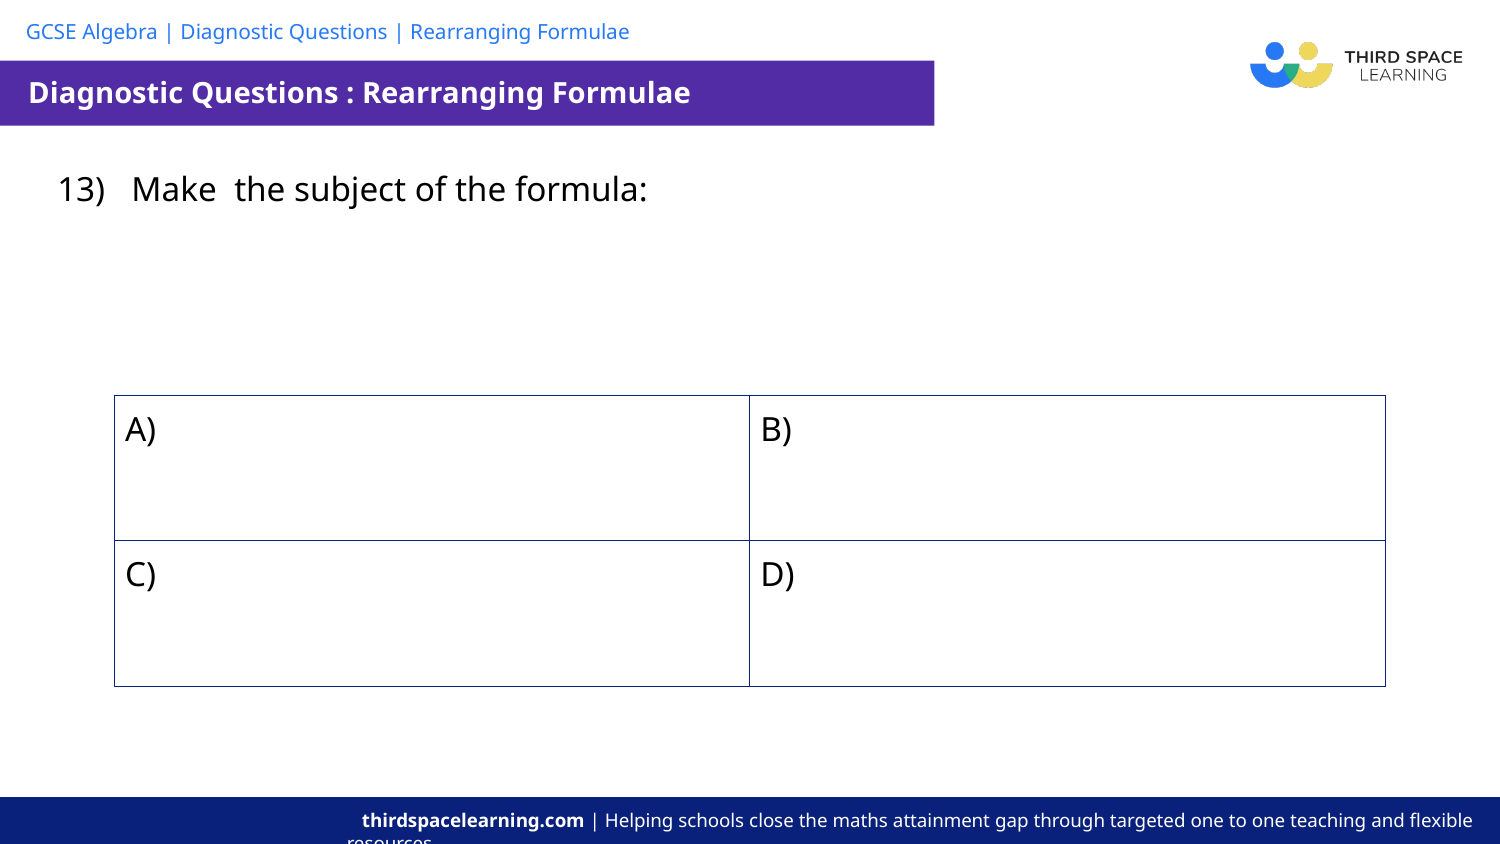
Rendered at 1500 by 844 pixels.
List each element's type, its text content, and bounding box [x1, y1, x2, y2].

picture [1250, 33, 1465, 99]
text_box Diagnostic Questions : Rearranging Formulae [13, 59, 792, 125]
